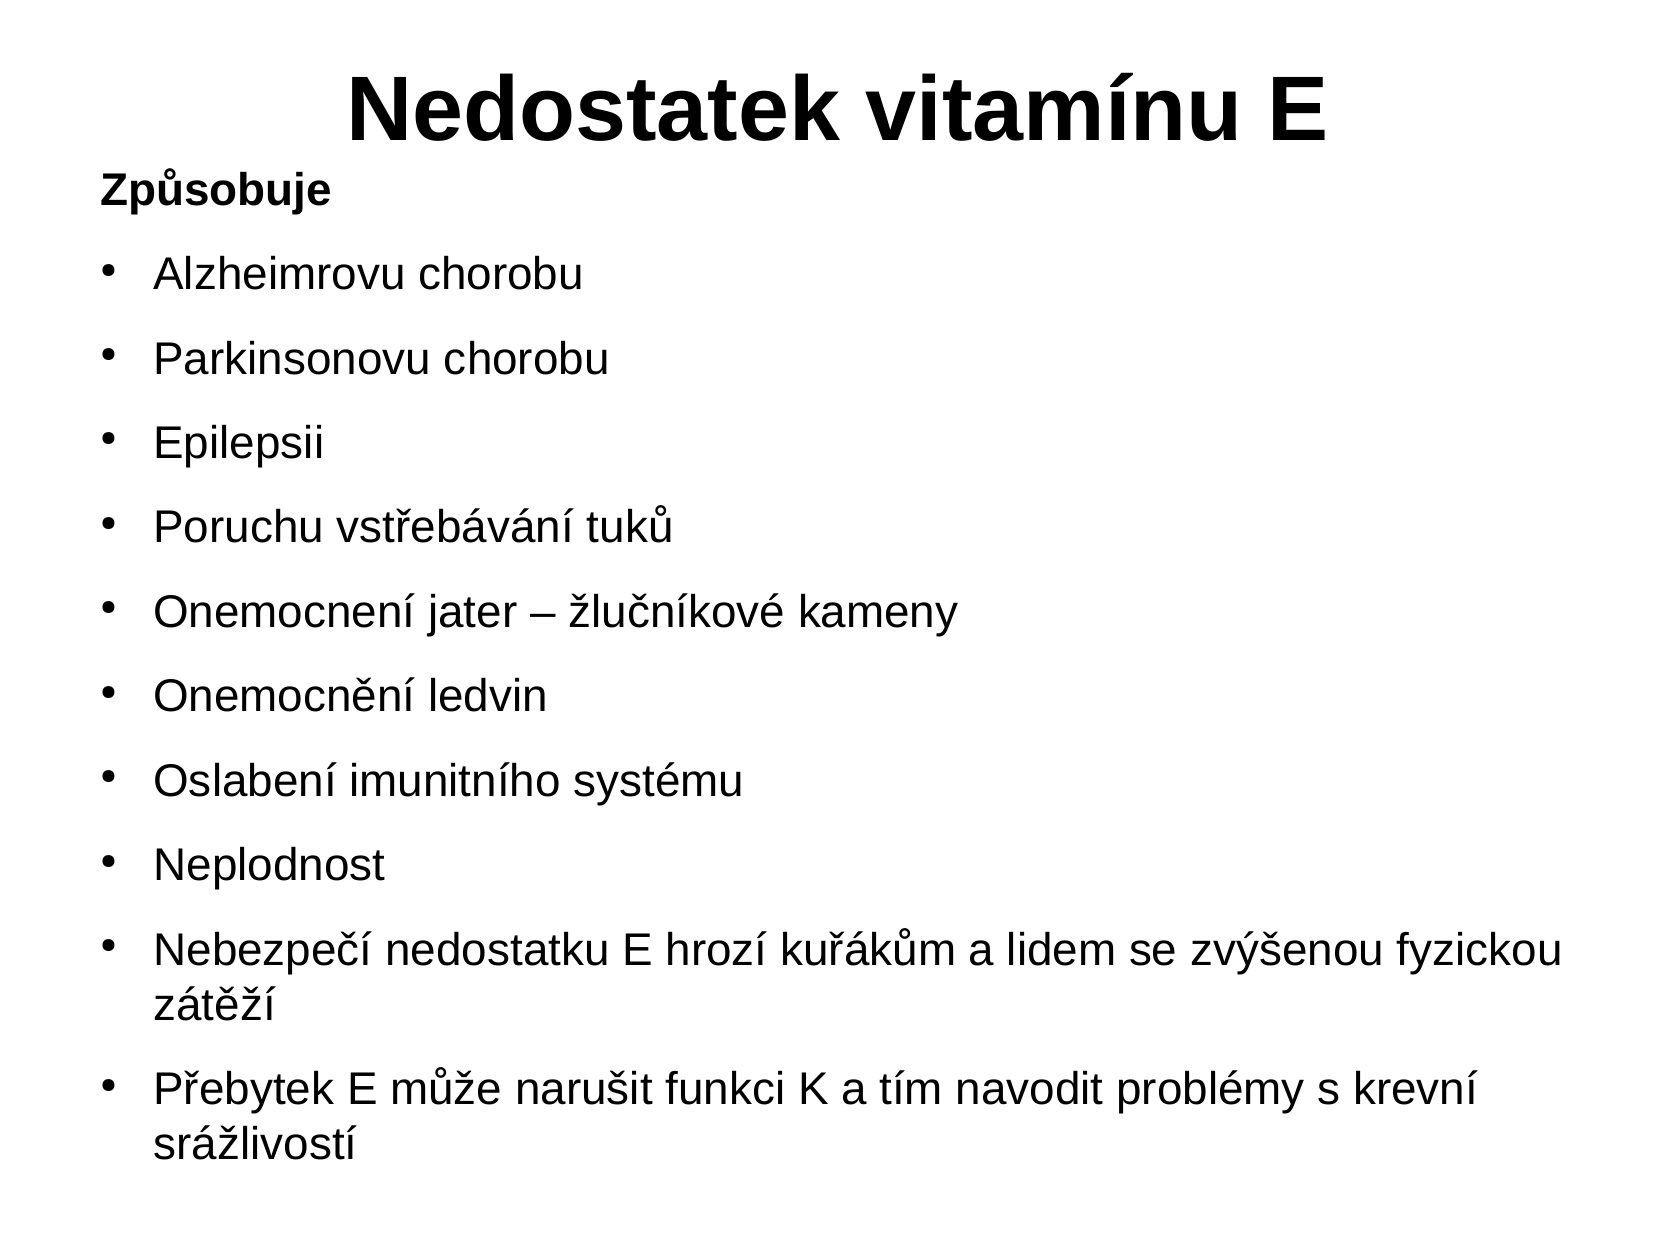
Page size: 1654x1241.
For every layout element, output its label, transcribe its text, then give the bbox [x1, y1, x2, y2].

title Nedostatek vitamínu E [94, 0, 1583, 207]
list Způsobuje Alzheimrovu chorobu Parkinsonovu chorobu Epilepsii Poruchu vstřebávání tuků Onemocnení jater – žlučníkové kameny Onemocnění ledvin Oslabení imunitního systému Neplodnost Nebezpečí nedostatku E hrozí kuřákům a lidem se zvýšenou fyzickou zátěží Přebytek E může narušit funkci K a tím navodit problémy s krevní srážlivostí [82, 159, 1571, 1199]
